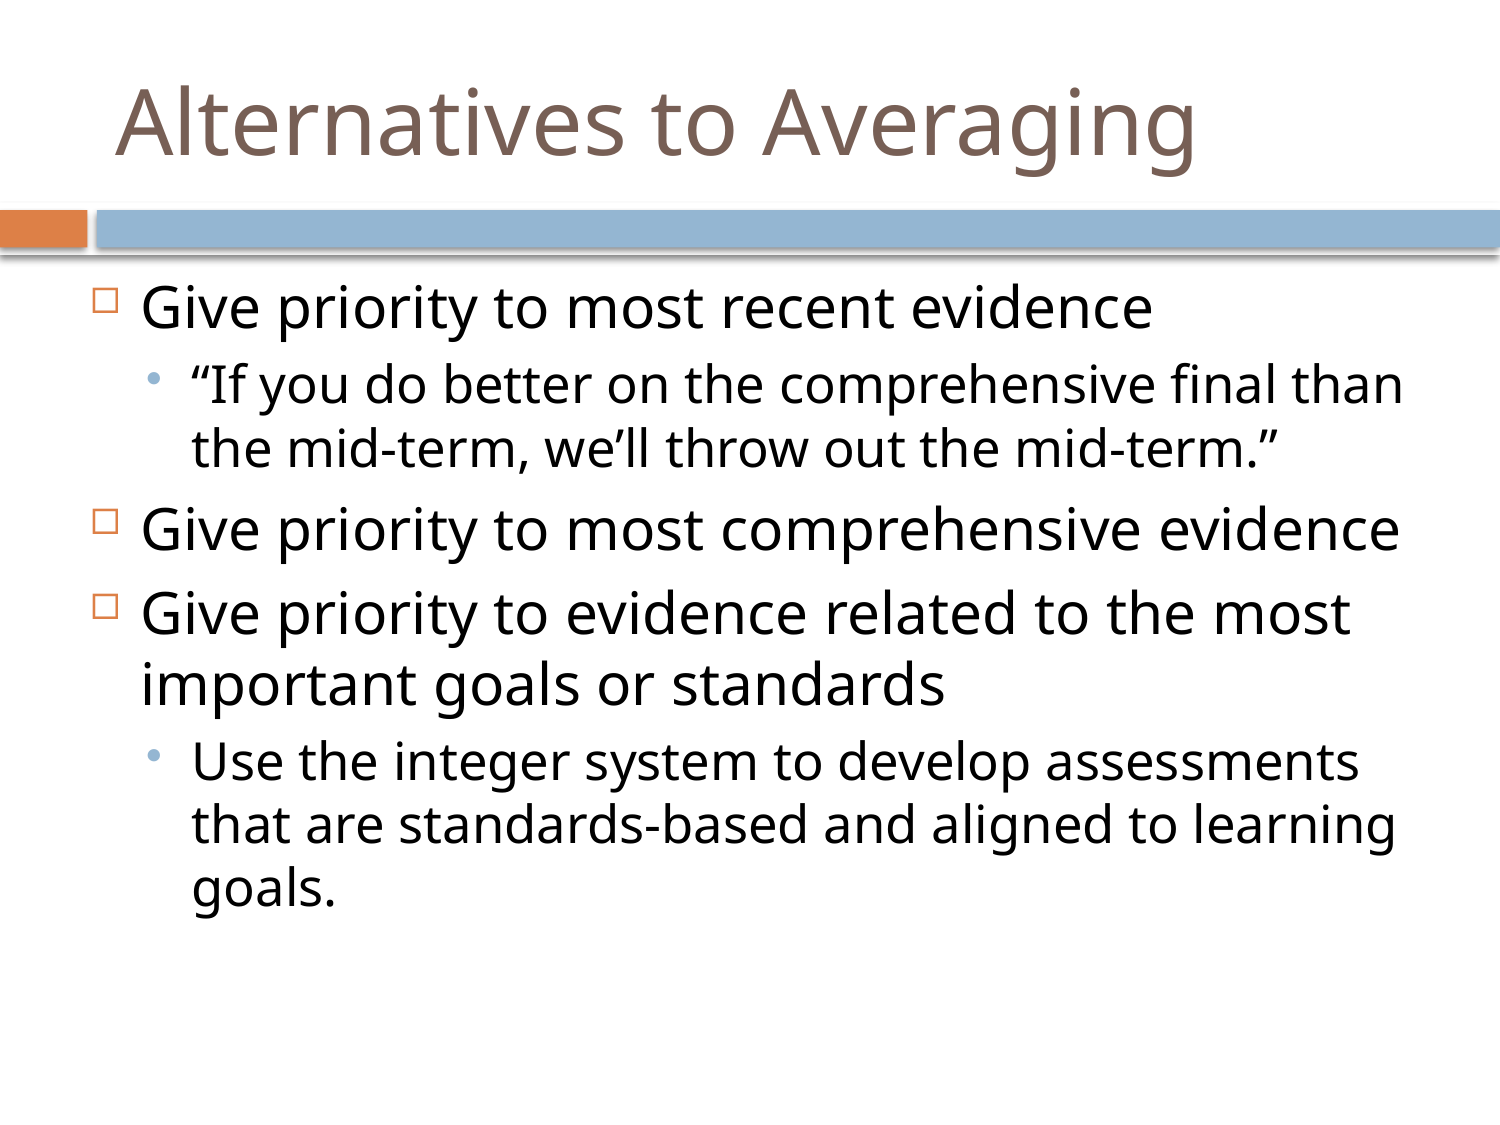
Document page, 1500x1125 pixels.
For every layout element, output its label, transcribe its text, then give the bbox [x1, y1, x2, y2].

list Give priority to most recent evidence “If you do better on the comprehensive final than the mid-term, we’ll throw out the mid-term.” Give priority to most comprehensive evidence Give priority to evidence related to the most important goals or standards Use the integer system to develop assessments that are standards-based and aligned to learning goals. [75, 262, 1425, 1063]
title Alternatives to Averaging [100, 37, 1438, 200]
